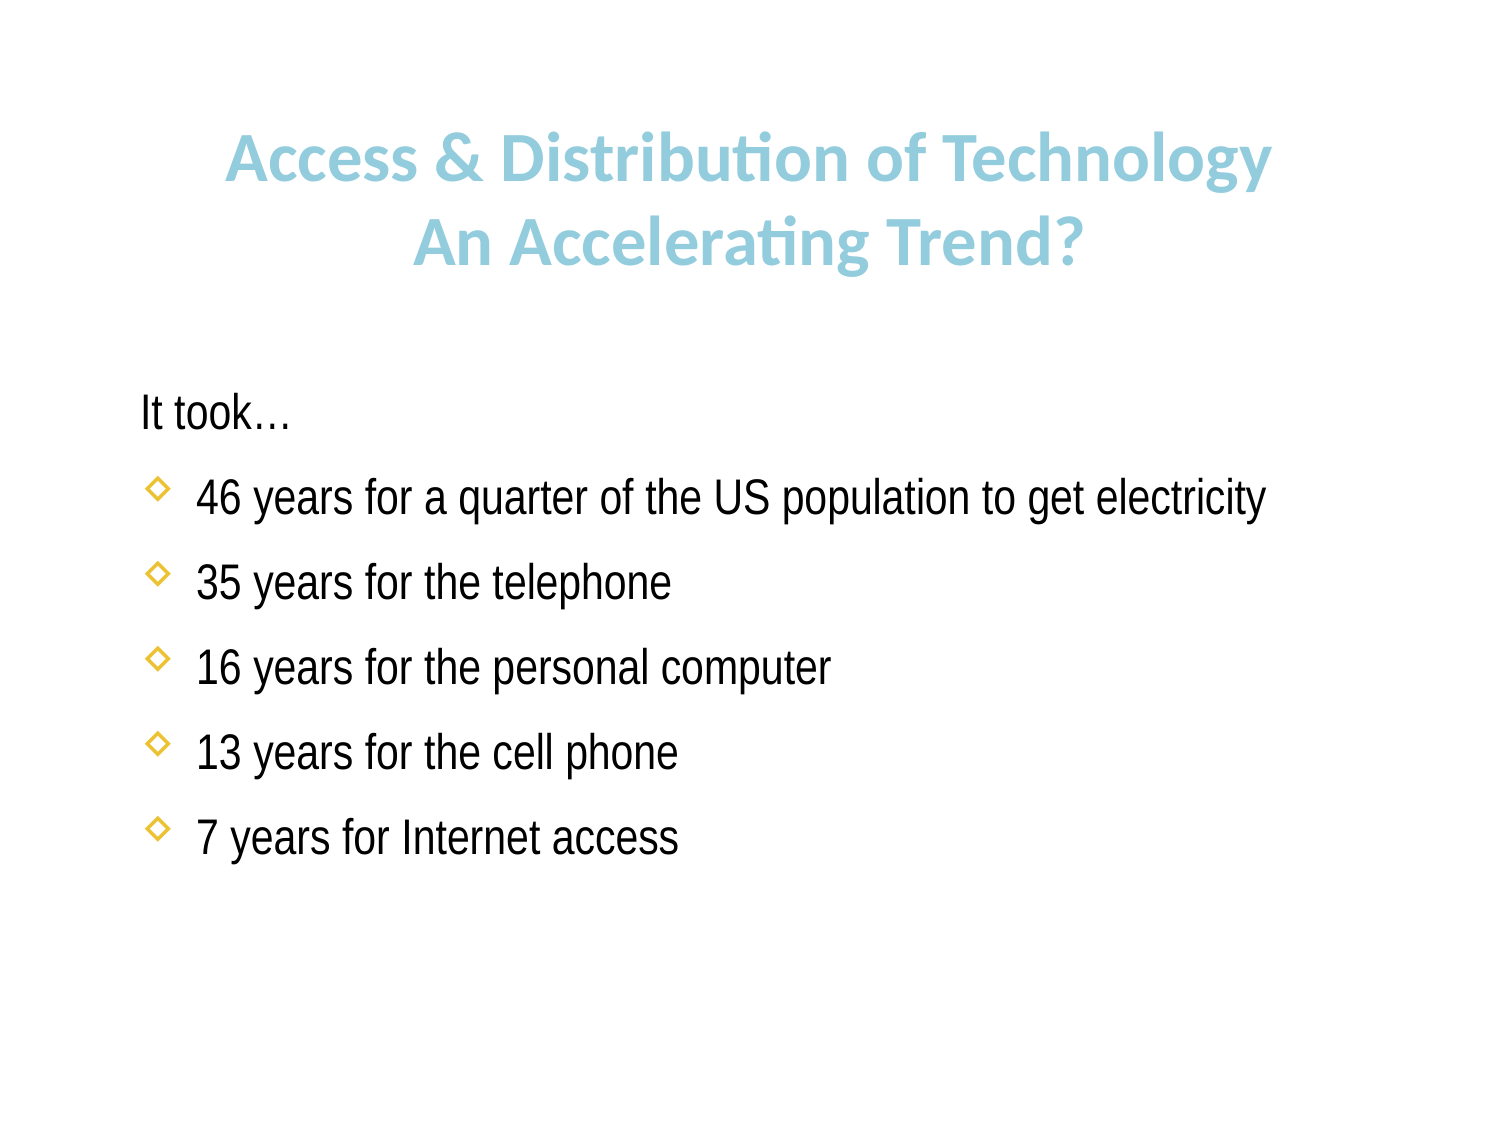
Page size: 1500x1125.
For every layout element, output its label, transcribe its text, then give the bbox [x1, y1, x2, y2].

text_box It took… 46 years for a quarter of the US population to get electricity 35 years for the telephone 16 years for the personal computer 13 years for the cell phone 7 years for Internet access [125, 288, 1363, 872]
text_box Access & Distribution of Technology An Accelerating Trend? [74, 99, 1425, 288]
